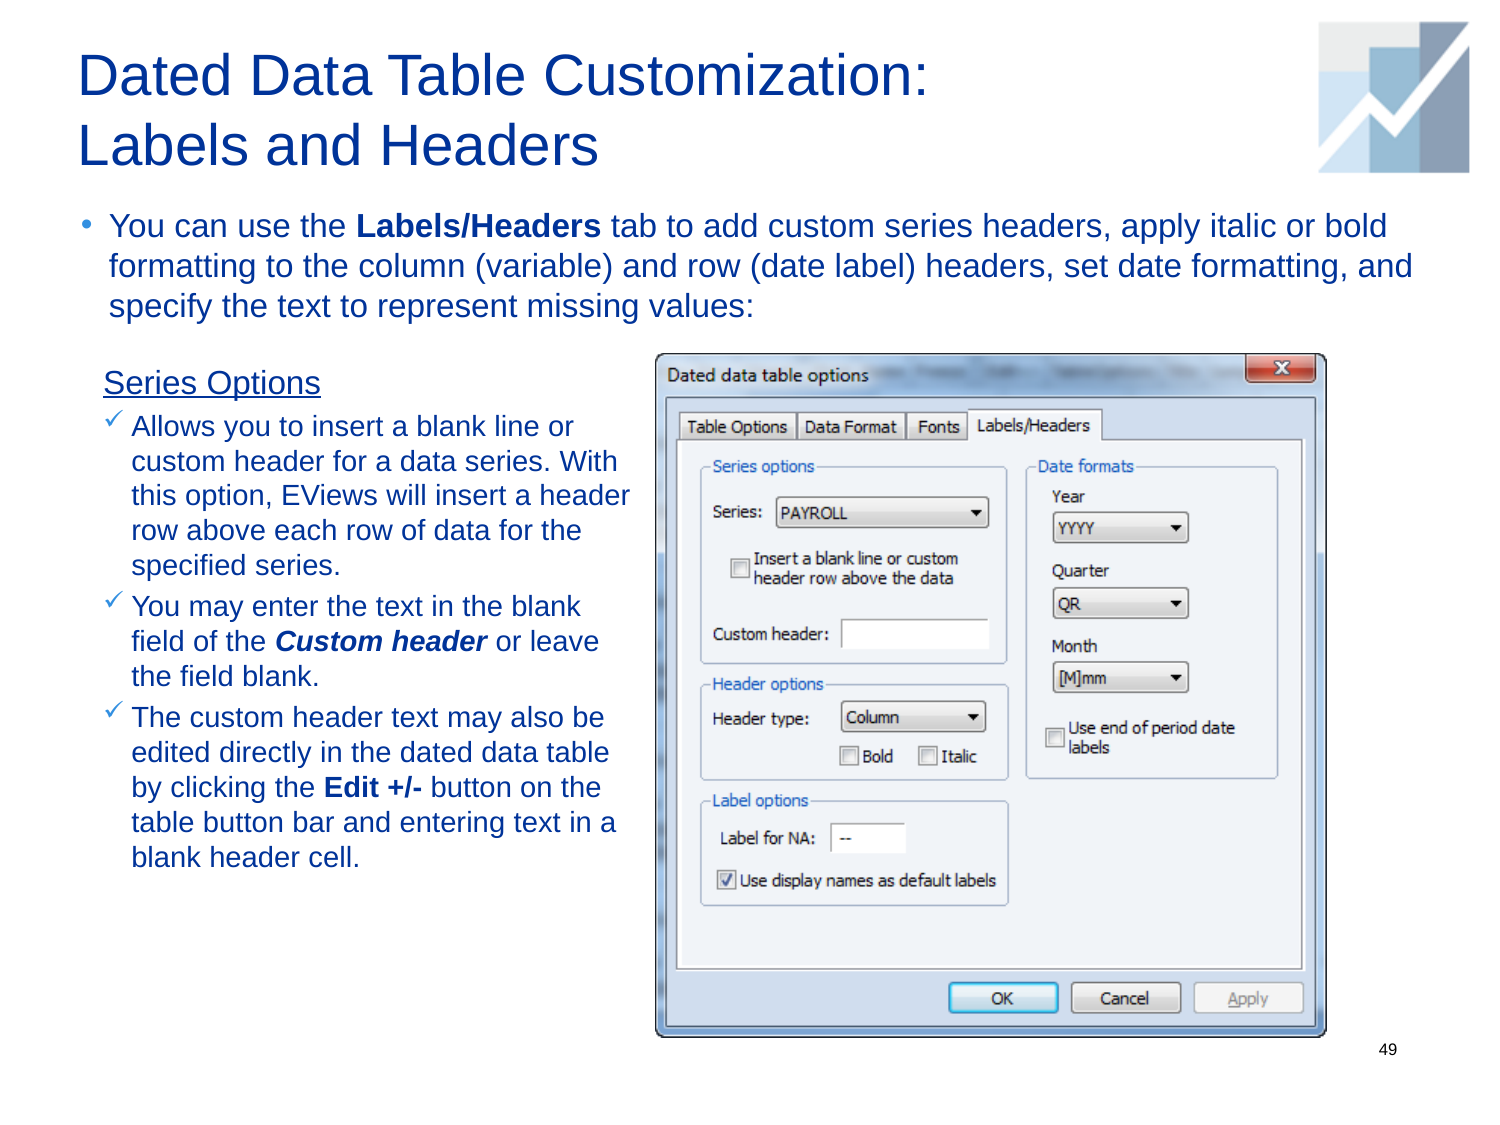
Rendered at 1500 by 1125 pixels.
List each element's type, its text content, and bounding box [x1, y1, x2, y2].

title Dated Data Table Customization: Labels and Headers [62, 0, 1297, 185]
picture [655, 353, 1327, 1038]
text_box You can use the Labels/Headers tab to add custom series headers, apply italic or bold formatting to the column (variable) and row (date label) headers, set date formatting, and specify the text to represent missing values: [0, 196, 1500, 334]
picture [1300, 11, 1479, 181]
slide_number 49 [1262, 1015, 1413, 1067]
list Series Options Allows you to insert a blank line or custom header for a data series. With this option, EViews will insert a header row above each row of data for the specified series. You may enter the text in the blank field of the Custom header or leave the field blank. The custom header text may also be edited directly in the dated data table by clicking the Edit +/- button on the table button bar and entering text in a blank header cell. [88, 353, 649, 975]
